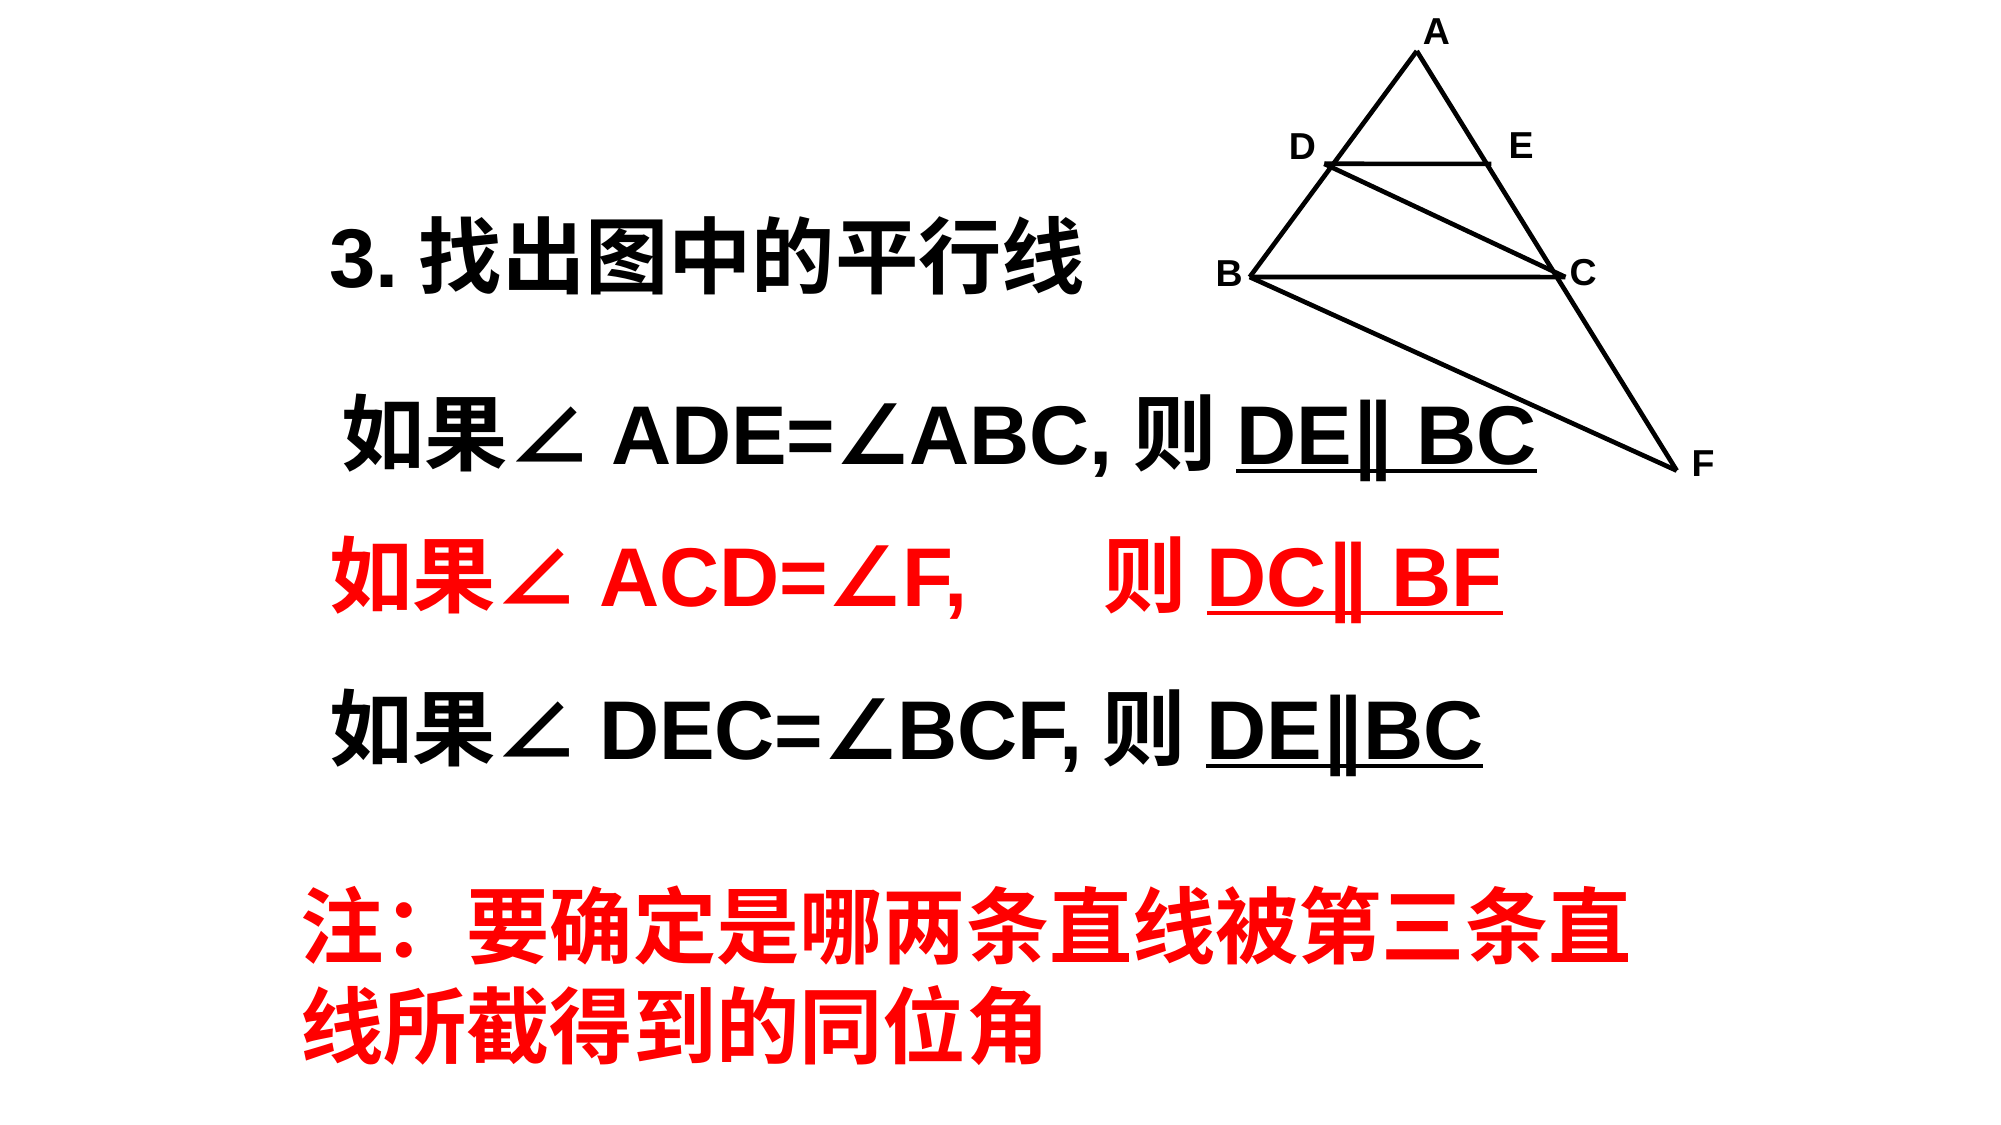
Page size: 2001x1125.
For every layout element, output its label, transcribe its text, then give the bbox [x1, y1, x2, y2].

text_box 如果∠DEC=∠BCF,则DE∥BC [314, 668, 1697, 784]
text_box 如果∠ACD=∠F, 则DC∥ BF [314, 515, 1750, 631]
text_box 注：要确定是哪两条直线被第三条直线所截得到的同位角 [285, 867, 1697, 1082]
text_box 如果∠ADE=∠ABC,则DE∥ BC [326, 373, 1200, 489]
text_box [1200, 0, 1750, 492]
text_box 3.找出图中的平行线 [314, 196, 1119, 312]
